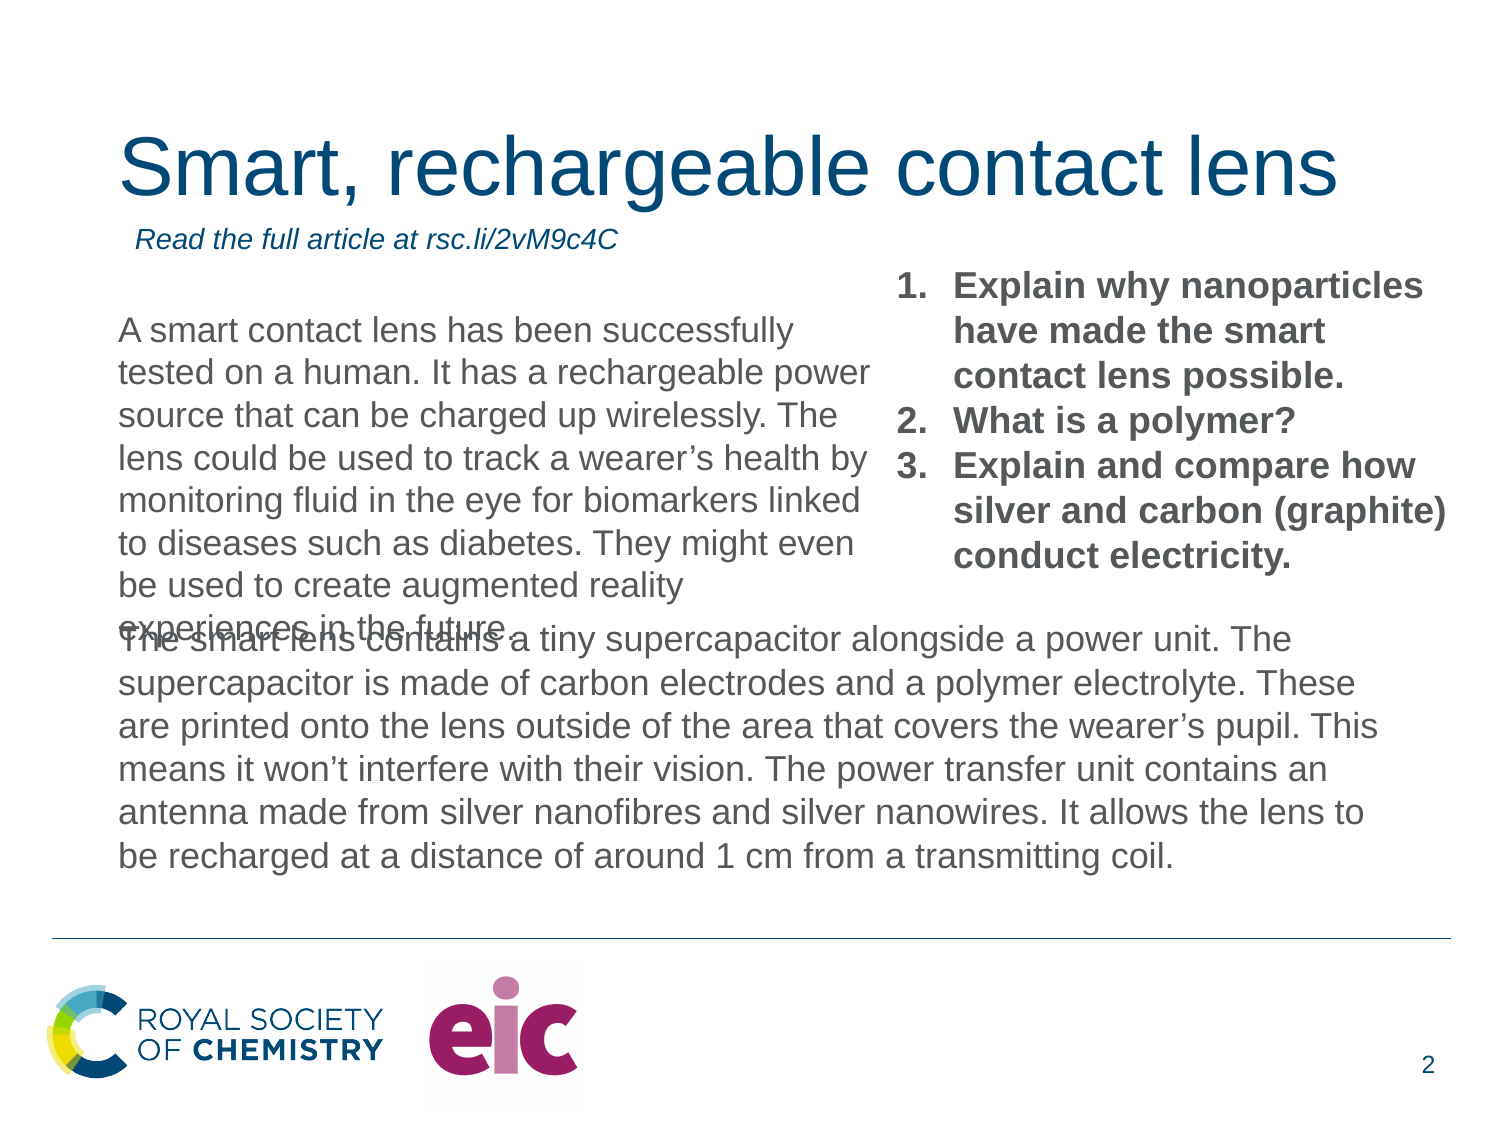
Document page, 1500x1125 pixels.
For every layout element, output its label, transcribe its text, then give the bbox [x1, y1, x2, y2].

text_box The smart lens contains a tiny supercapacitor alongside a power unit. The supercapacitor is made of carbon electrodes and a polymer electrolyte. These are printed onto the lens outside of the area that covers the wearer’s pupil. This means it won’t interfere with their vision. The power transfer unit contains an antenna made from silver nanofibres and silver nanowires. It allows the lens to be recharged at a distance of around 1 cm from a transmitting coil. [103, 608, 1397, 902]
text_box Explain why nanoparticles have made the smart contact lens possible. What is a polymer? Explain and compare how silver and carbon (graphite) conduct electricity. [881, 253, 1465, 584]
list A smart contact lens has been successfully tested on a human. It has a rechargeable power source that can be charged up wirelessly. The lens could be used to track a wearer’s health by monitoring fluid in the eye for biomarkers linked to diseases such as diabetes. They might even be used to create augmented reality experiences in the future. [103, 299, 892, 608]
slide_number 2 [1113, 1033, 1451, 1094]
title Smart, rechargeable contact lens [103, 59, 1397, 278]
picture [0, 938, 583, 1125]
text_box Read the full article at rsc.li/2vM9c4C [119, 212, 1267, 263]
